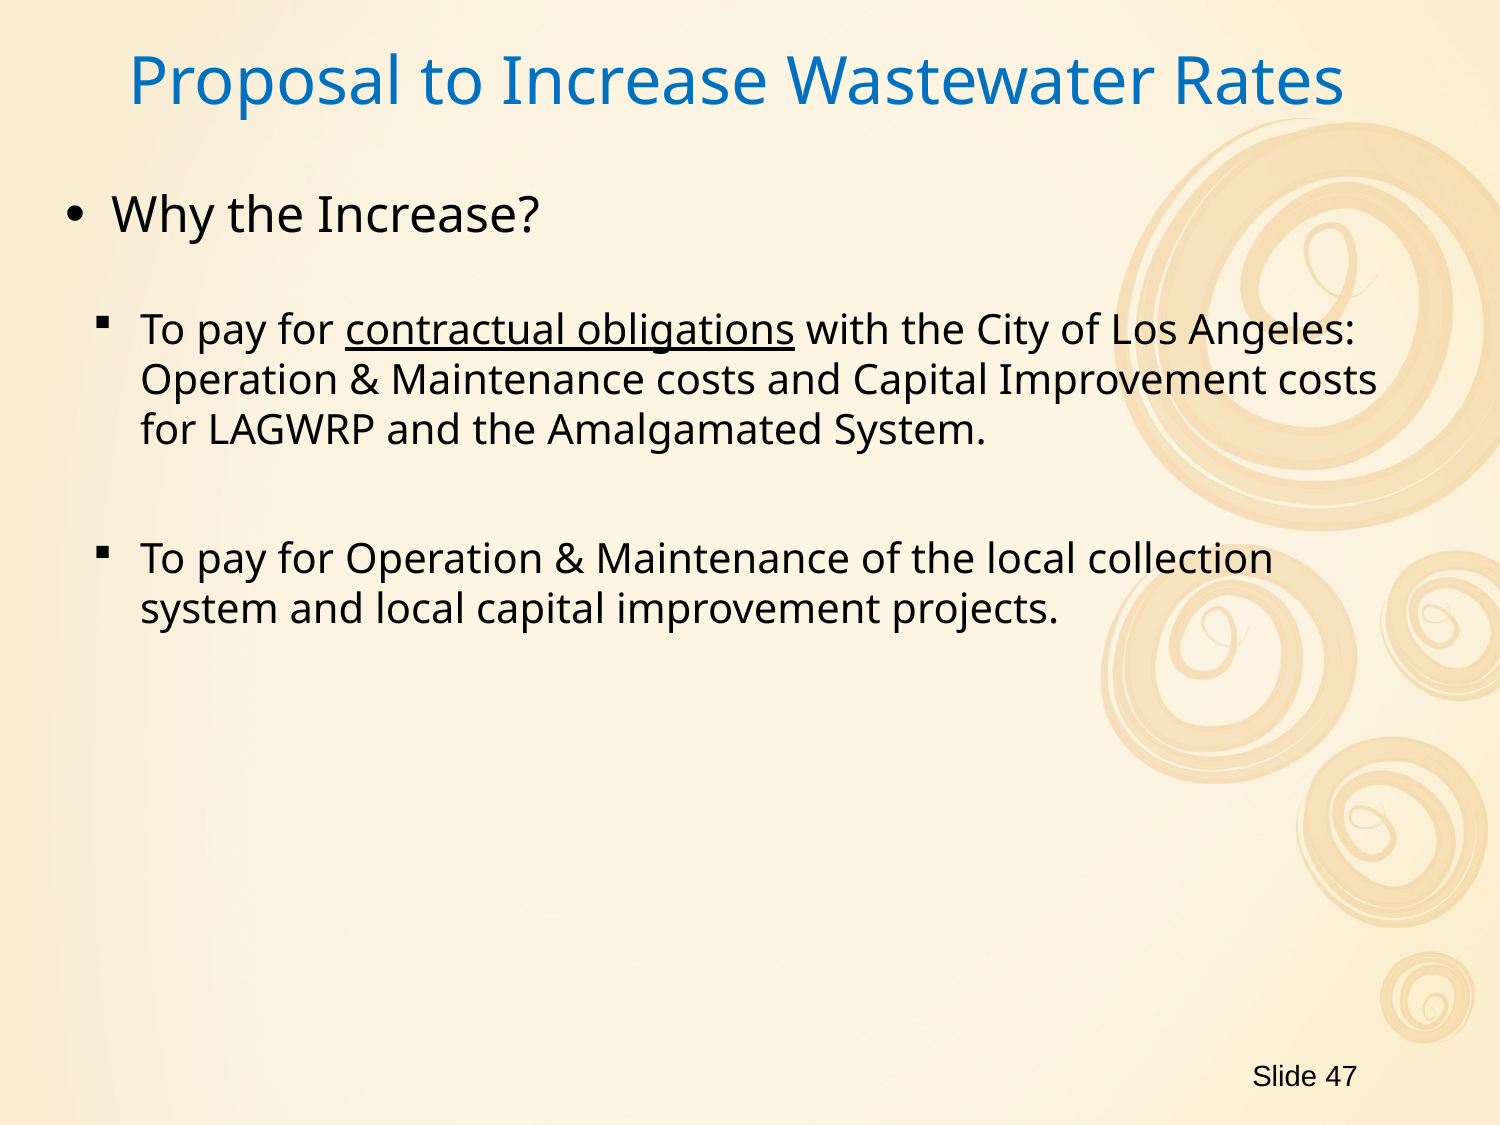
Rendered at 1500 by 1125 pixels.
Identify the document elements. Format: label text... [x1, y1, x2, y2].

list Why the Increase? To pay for contractual obligations with the City of Los Angeles: Operation & Maintenance costs and Capital Improvement costs for LAGWRP and the Amalgamated System. To pay for Operation & Maintenance of the local collection system and local capital improvement projects. [50, 174, 1413, 828]
title Proposal to Increase Wastewater Rates [24, 12, 1450, 143]
picture [0, 0, 1500, 1125]
slide_number Slide 47 [1237, 1050, 1500, 1125]
